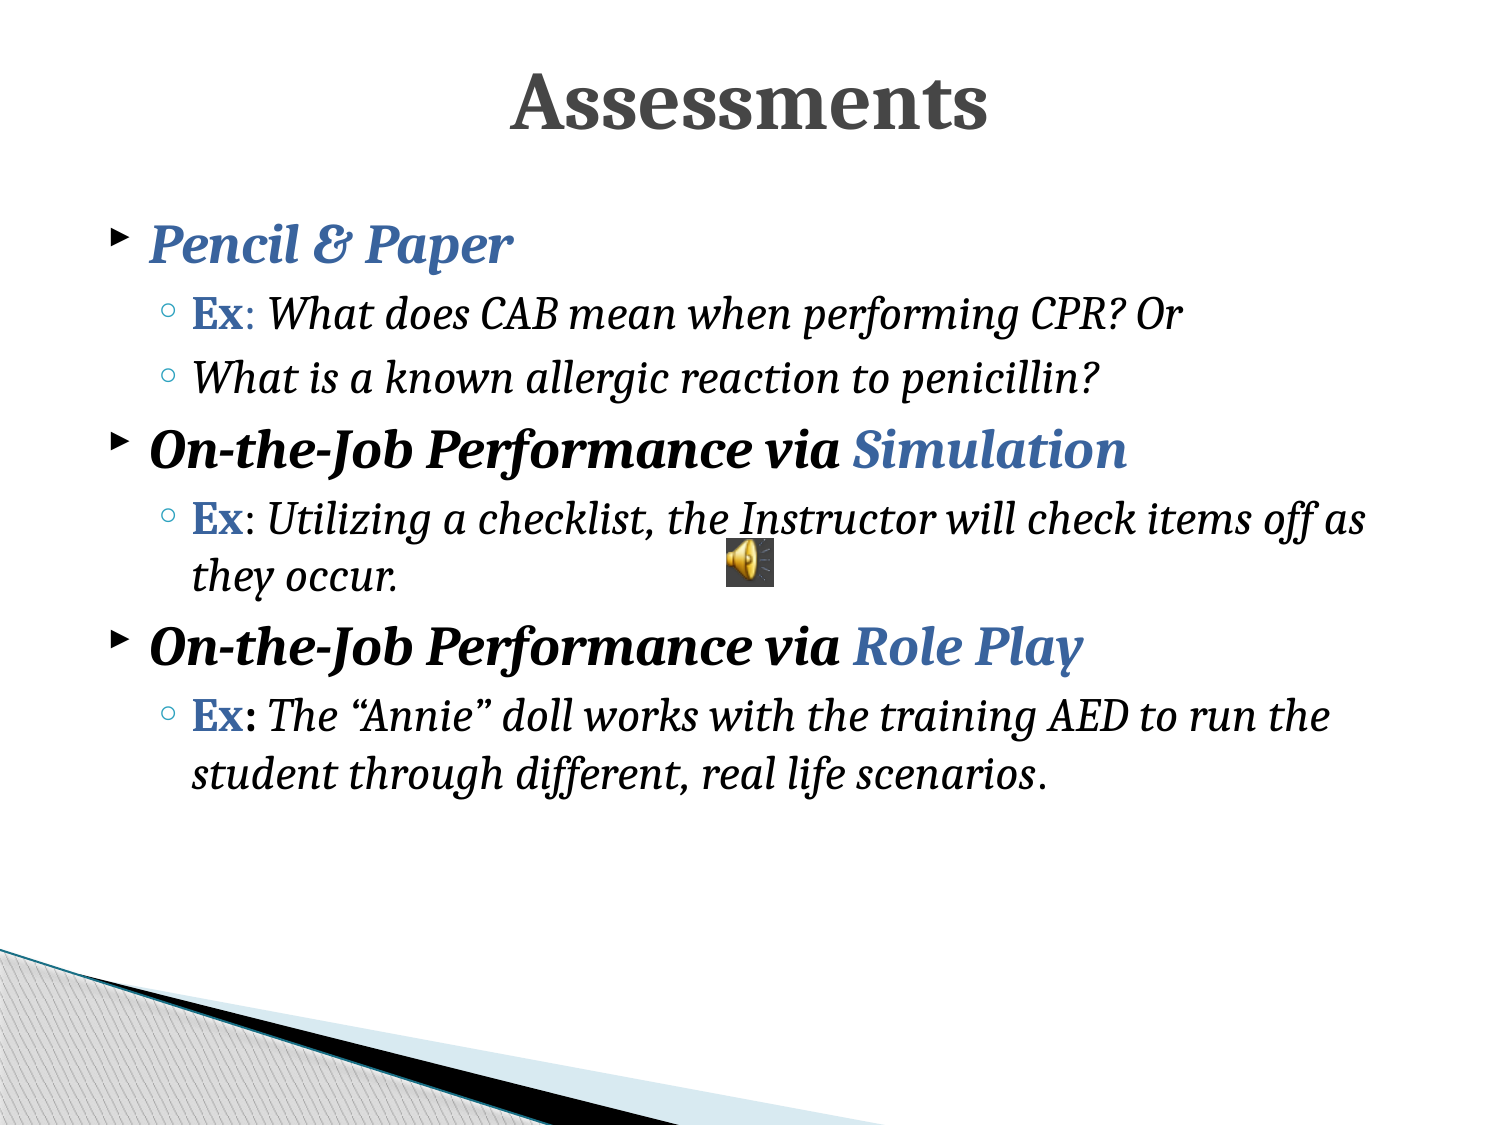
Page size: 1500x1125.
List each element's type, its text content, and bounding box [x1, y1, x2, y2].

picture [724, 537, 776, 588]
title Assessments [75, 24, 1425, 168]
list Pencil & Paper Ex: What does CAB mean when performing CPR? Or What is a known allergic reaction to penicillin? On-the-Job Performance via Simulation Ex: Utilizing a checklist, the Instructor will check items off as they occur. On-the-Job Performance via Role Play Ex: The “Annie” doll works with the training AED to run the student through different, real life scenarios. [75, 200, 1425, 943]
